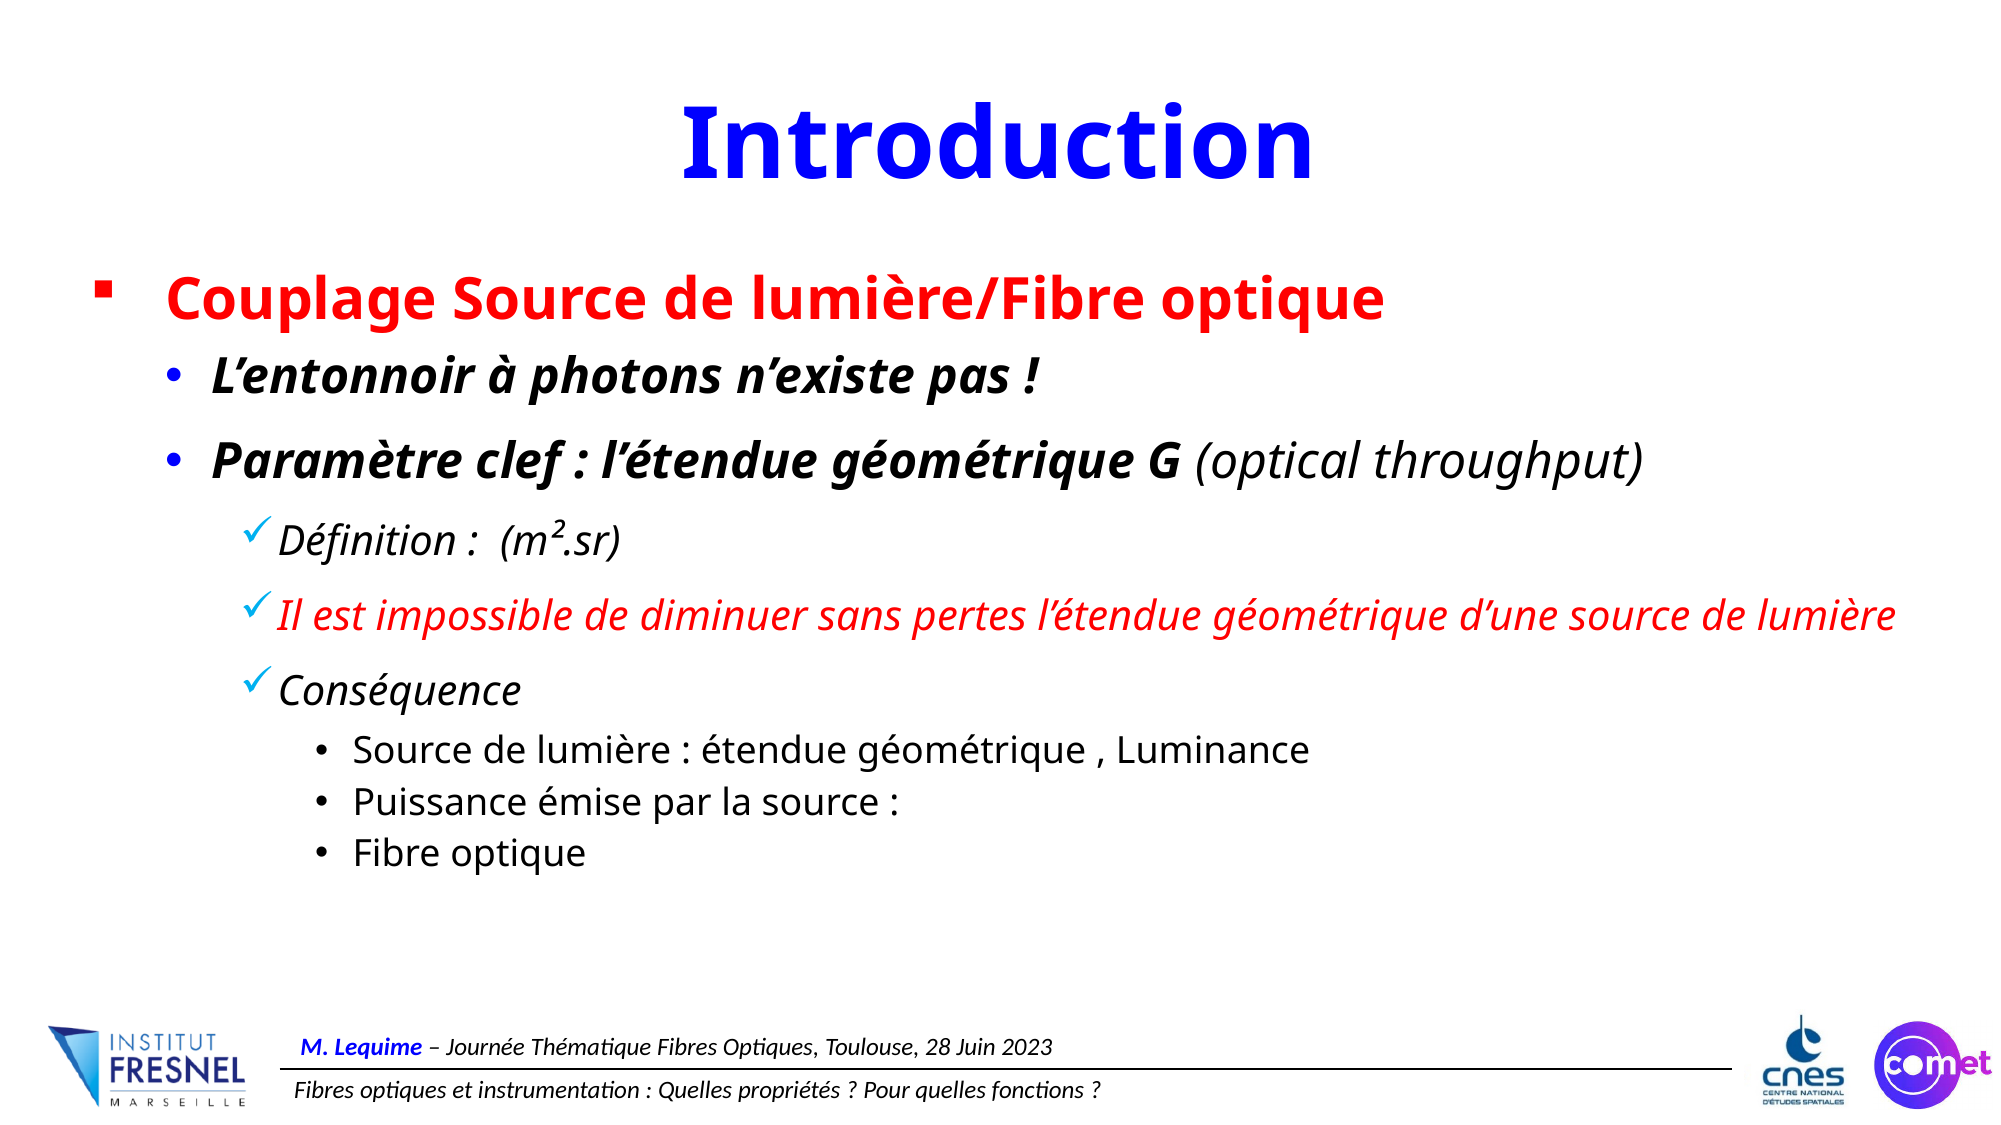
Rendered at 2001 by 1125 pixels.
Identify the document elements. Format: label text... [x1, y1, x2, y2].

title Introduction [99, 45, 1900, 233]
picture [1873, 1020, 1993, 1110]
picture [43, 1021, 250, 1111]
picture [1744, 1009, 1857, 1122]
